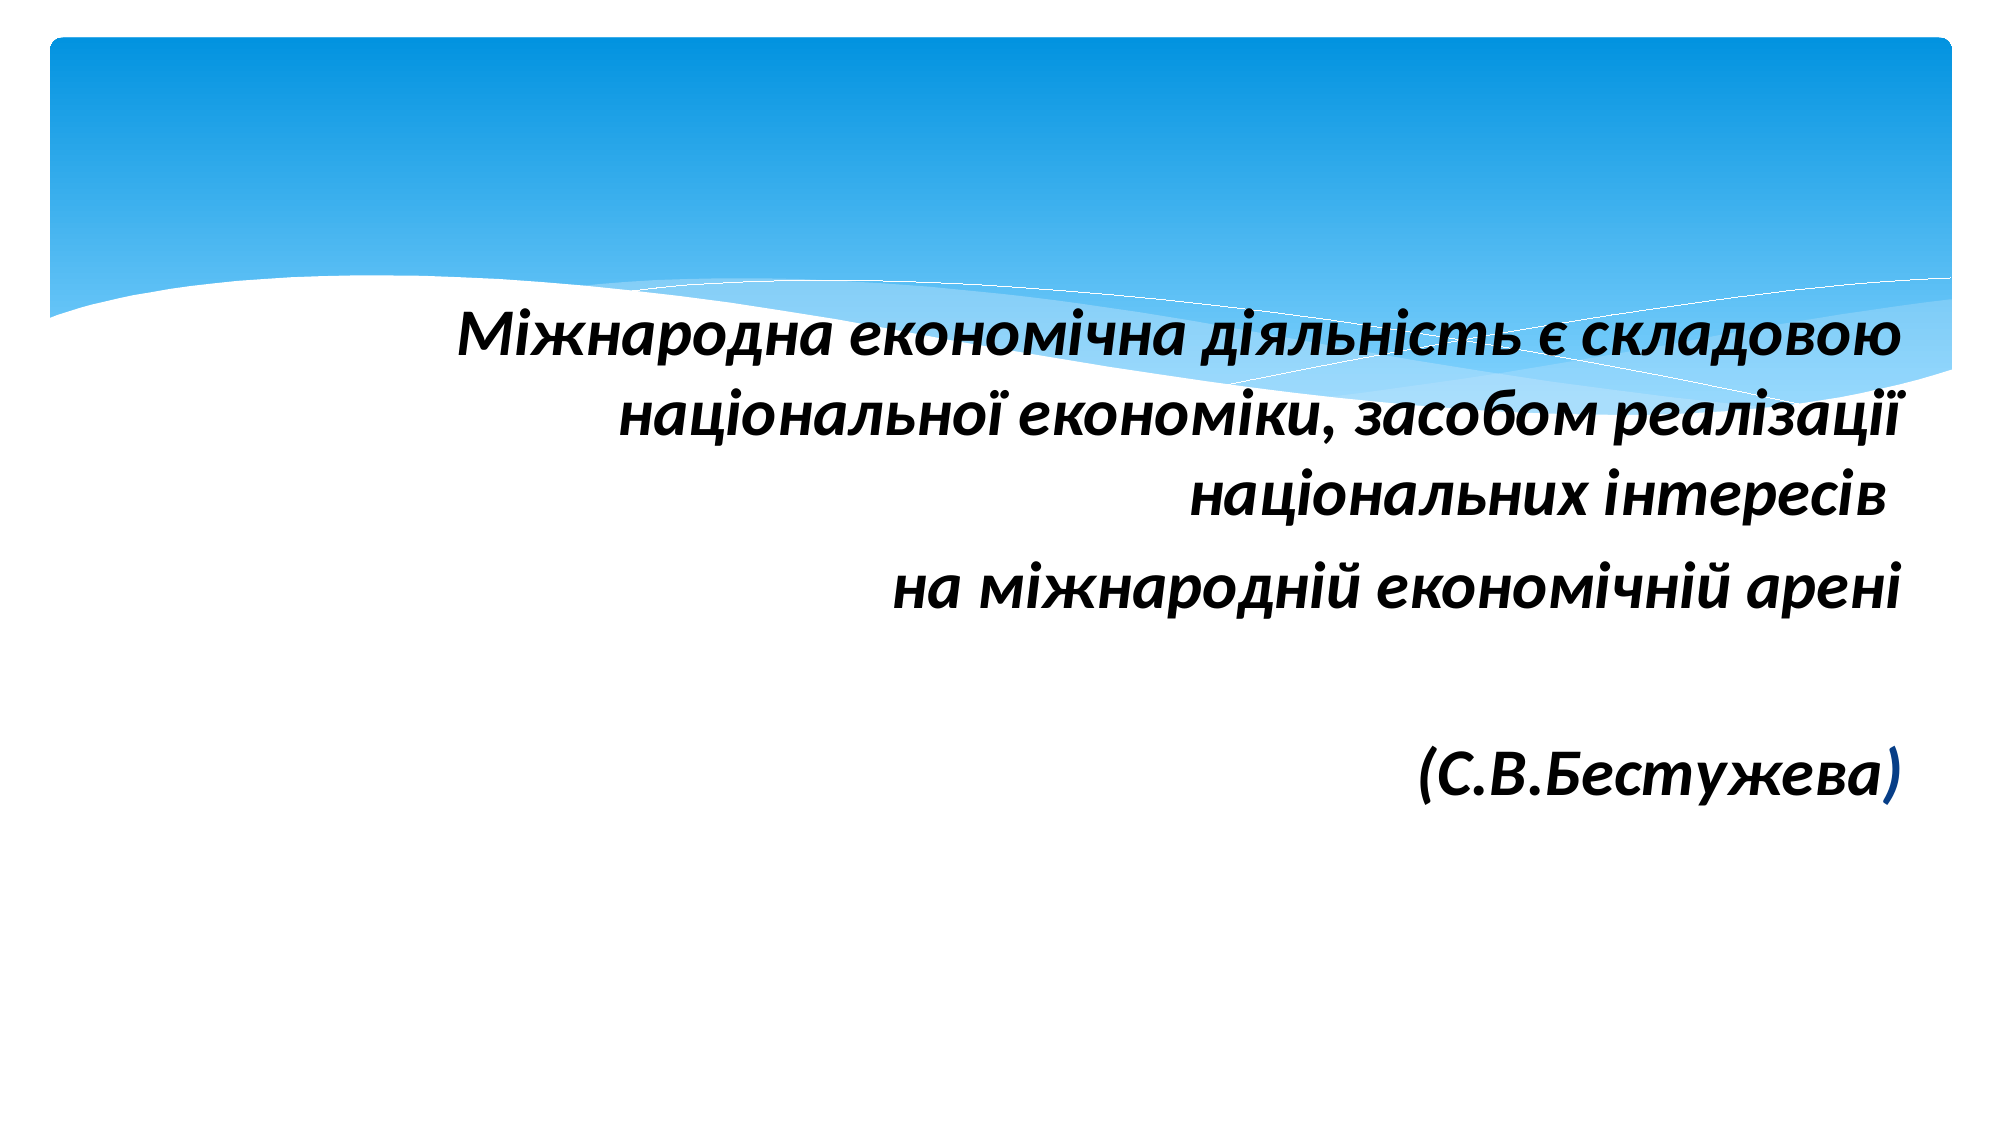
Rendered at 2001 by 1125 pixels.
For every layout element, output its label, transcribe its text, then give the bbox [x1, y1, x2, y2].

list Міжнародна економічна діяльність є складовою національної економіки, засобом реалізації національних інтересів на міжнародній економічній арені (С.В.Бестужева) [212, 280, 1919, 847]
